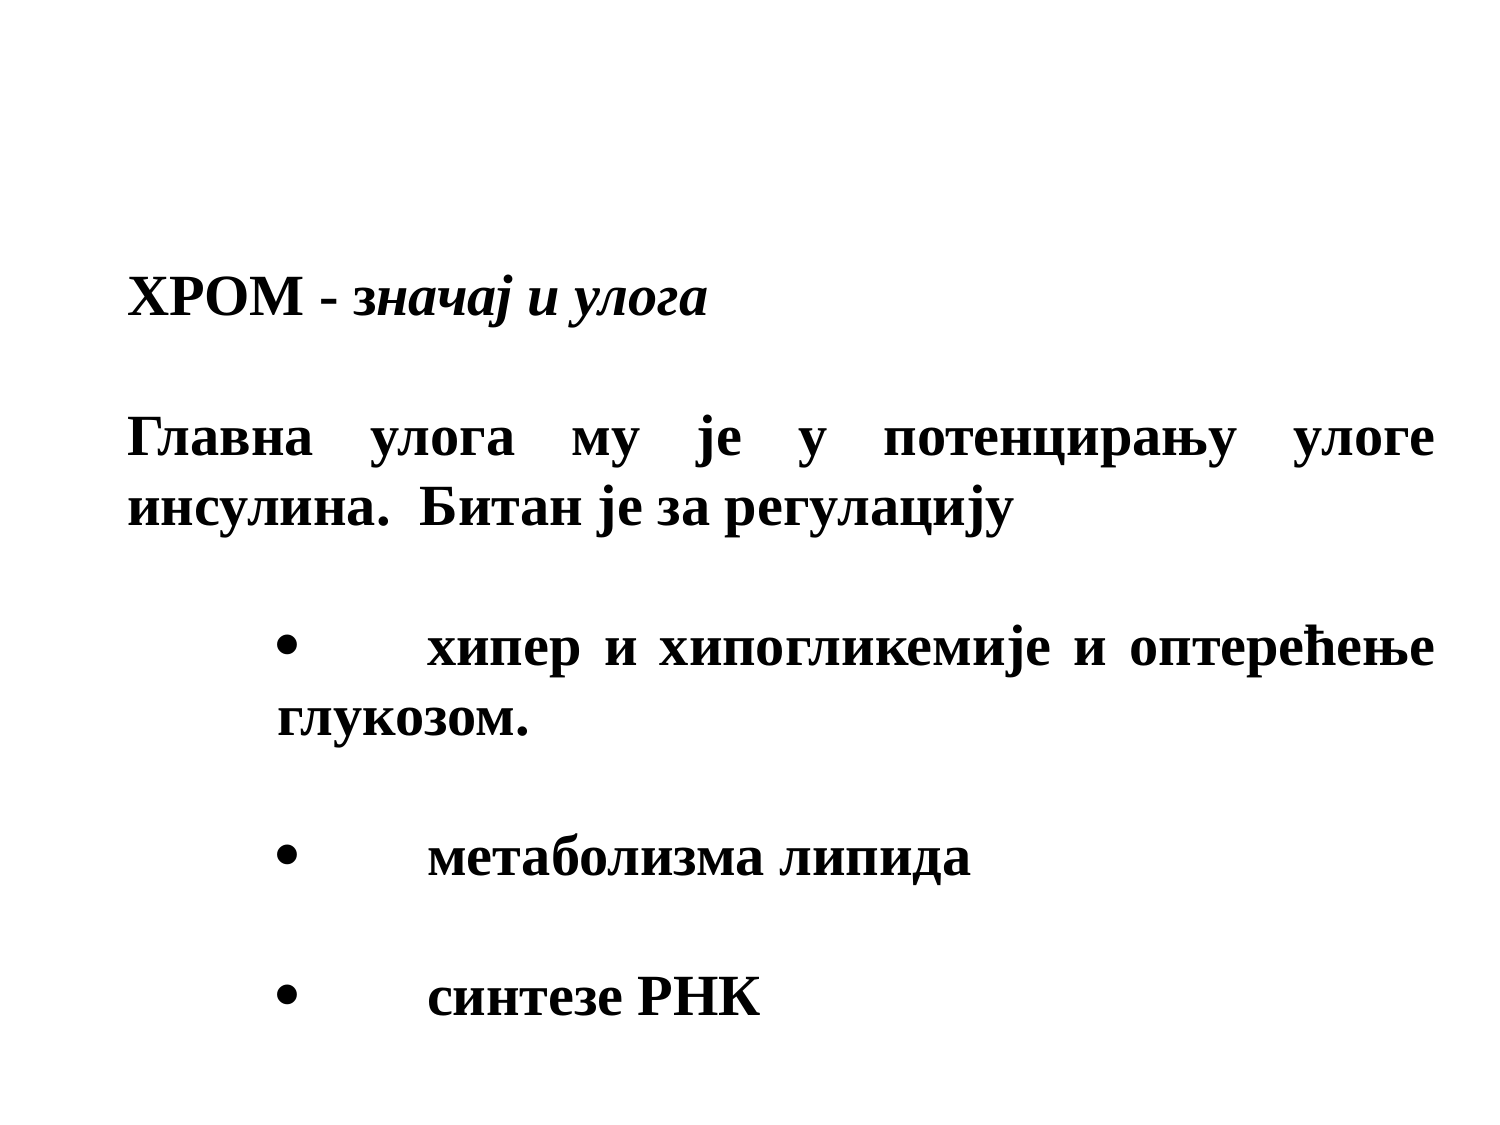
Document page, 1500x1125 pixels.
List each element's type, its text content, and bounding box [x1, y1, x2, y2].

text_box ХРОМ - значај и улога Главна улога му је у потенцирању улоге инсулина. Битан је за регулацију · хипер и хипогликемије и оптерећење глукозом. · метаболизма липида · синтезе РНК [112, 249, 1450, 1095]
